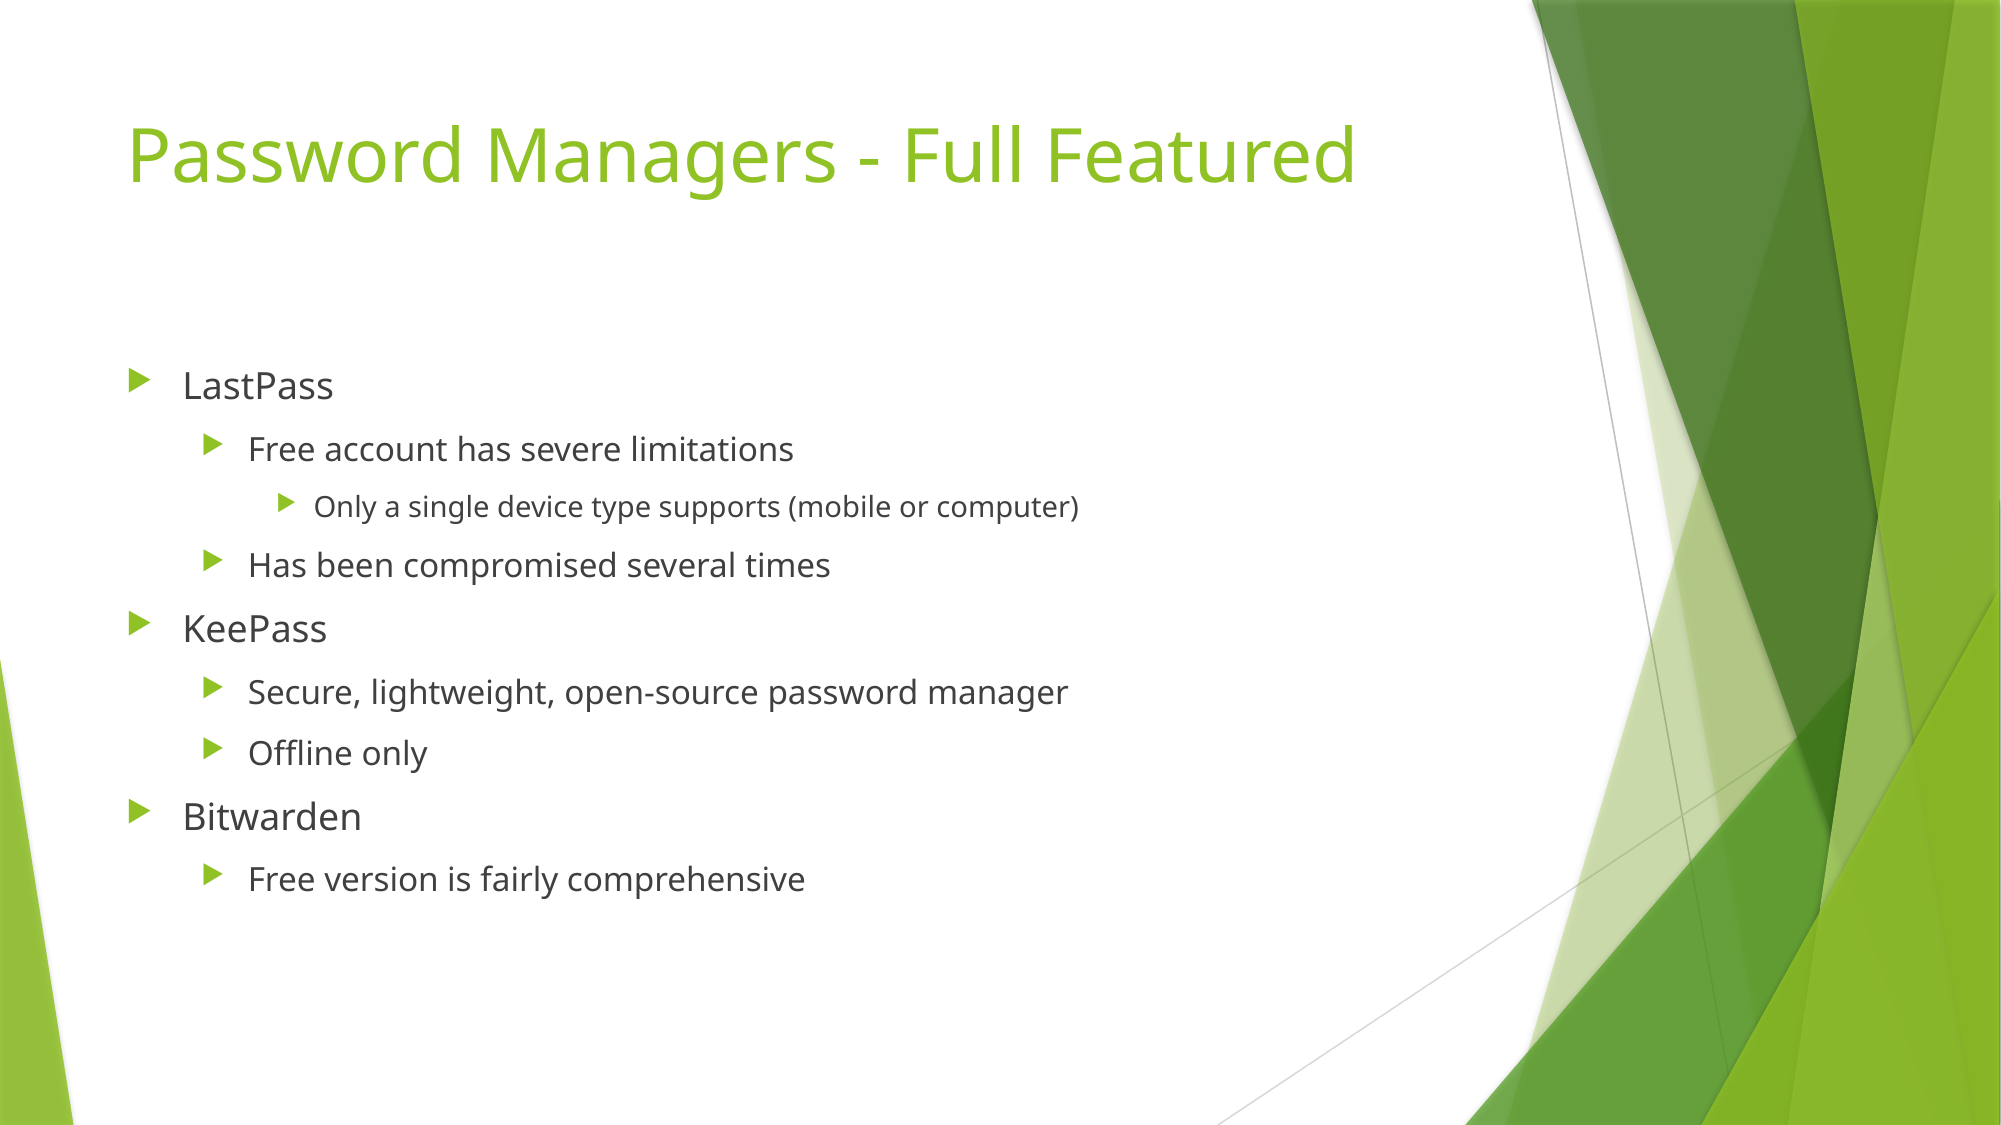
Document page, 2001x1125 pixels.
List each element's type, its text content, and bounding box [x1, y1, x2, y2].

list LastPass Free account has severe limitations Only a single device type supports (mobile or computer) Has been compromised several times KeePass Secure, lightweight, open-source password manager Offline only Bitwarden Free version is fairly comprehensive [111, 354, 1522, 992]
title Password Managers - Full Featured [111, 99, 1522, 317]
